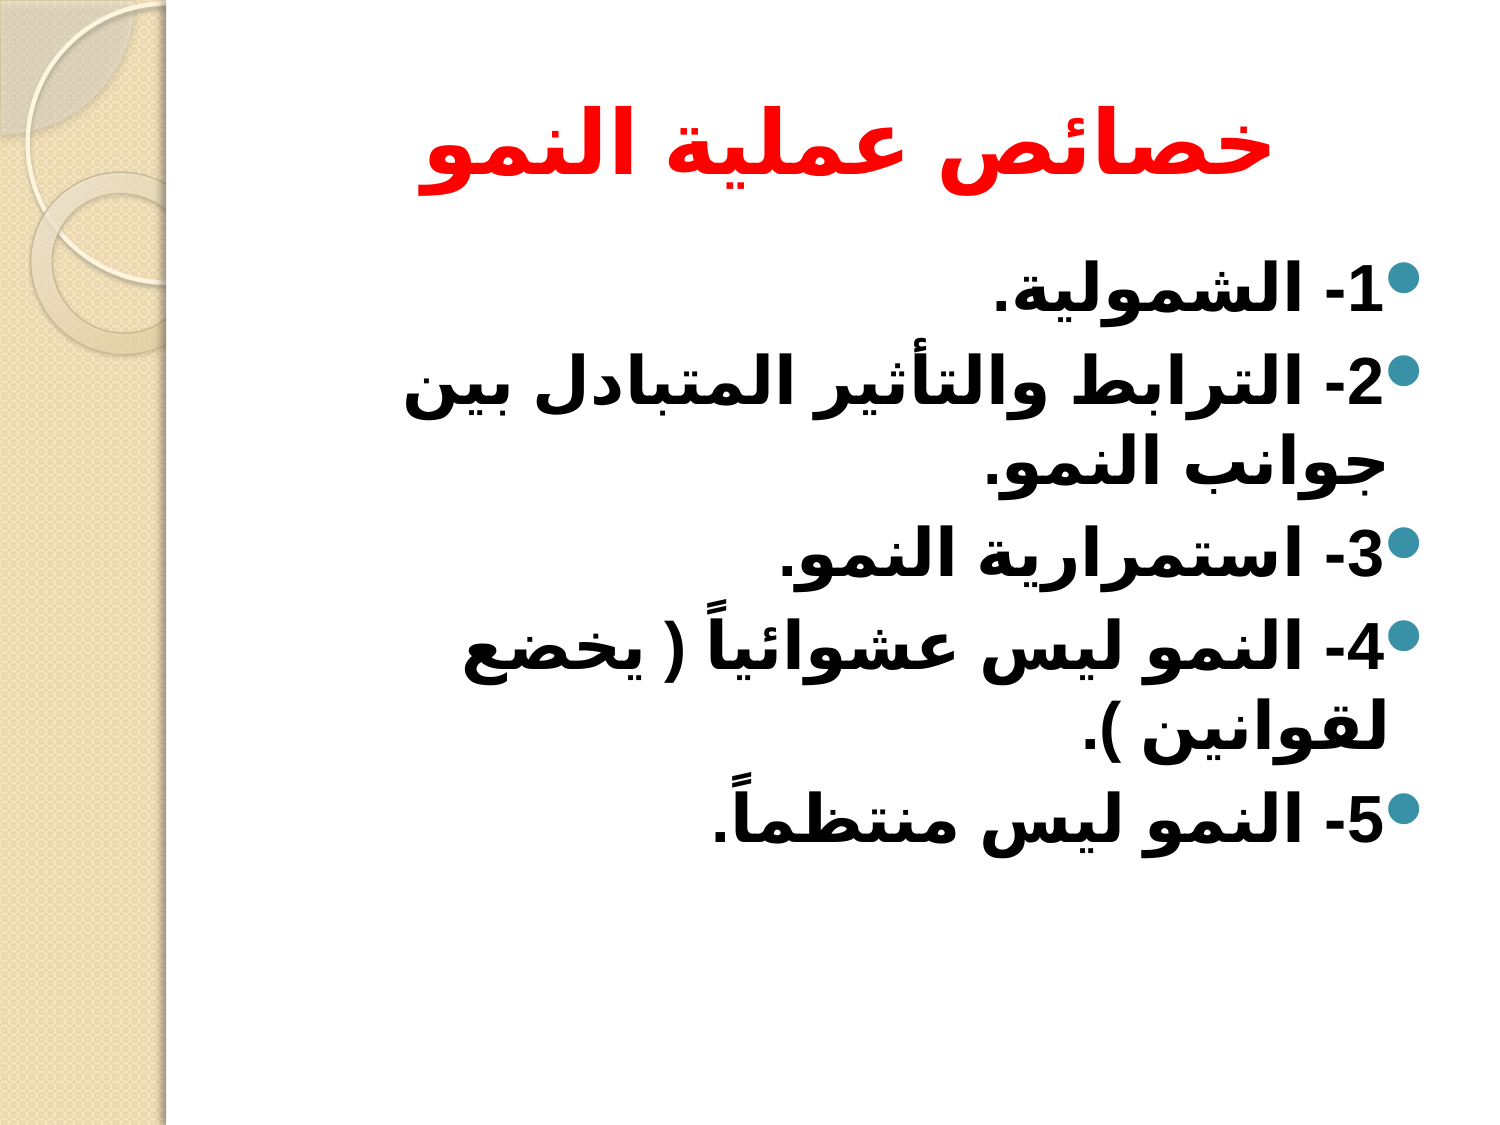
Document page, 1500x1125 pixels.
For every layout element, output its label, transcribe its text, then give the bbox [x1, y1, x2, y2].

list 1- الشمولية. 2- الترابط والتأثير المتبادل بين جوانب النمو. 3- استمرارية النمو. 4- النمو ليس عشوائياً ( يخضع لقوانين ). 5- النمو ليس منتظماً. [235, 237, 1466, 1025]
title خصائص عملية النمو [235, 45, 1466, 233]
